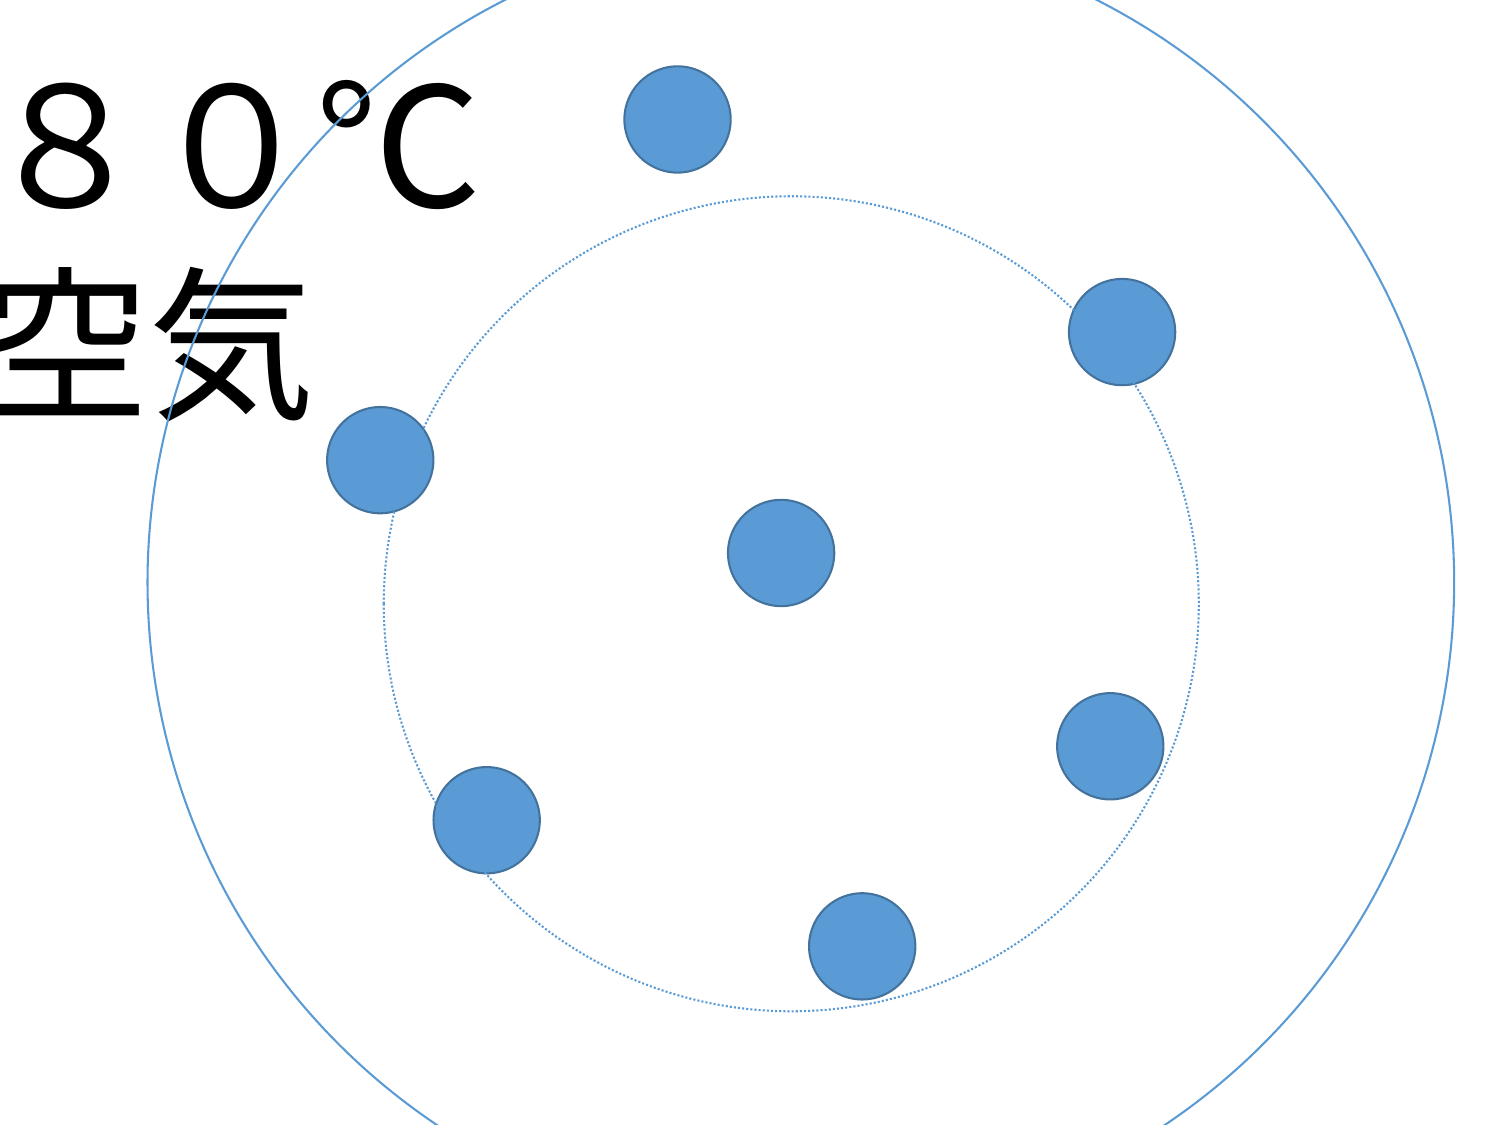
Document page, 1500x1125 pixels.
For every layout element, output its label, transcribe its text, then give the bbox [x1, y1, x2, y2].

text_box ８０℃ 空気 [0, 33, 443, 449]
text_box [382, 195, 1200, 1013]
text_box [146, 0, 1456, 1125]
